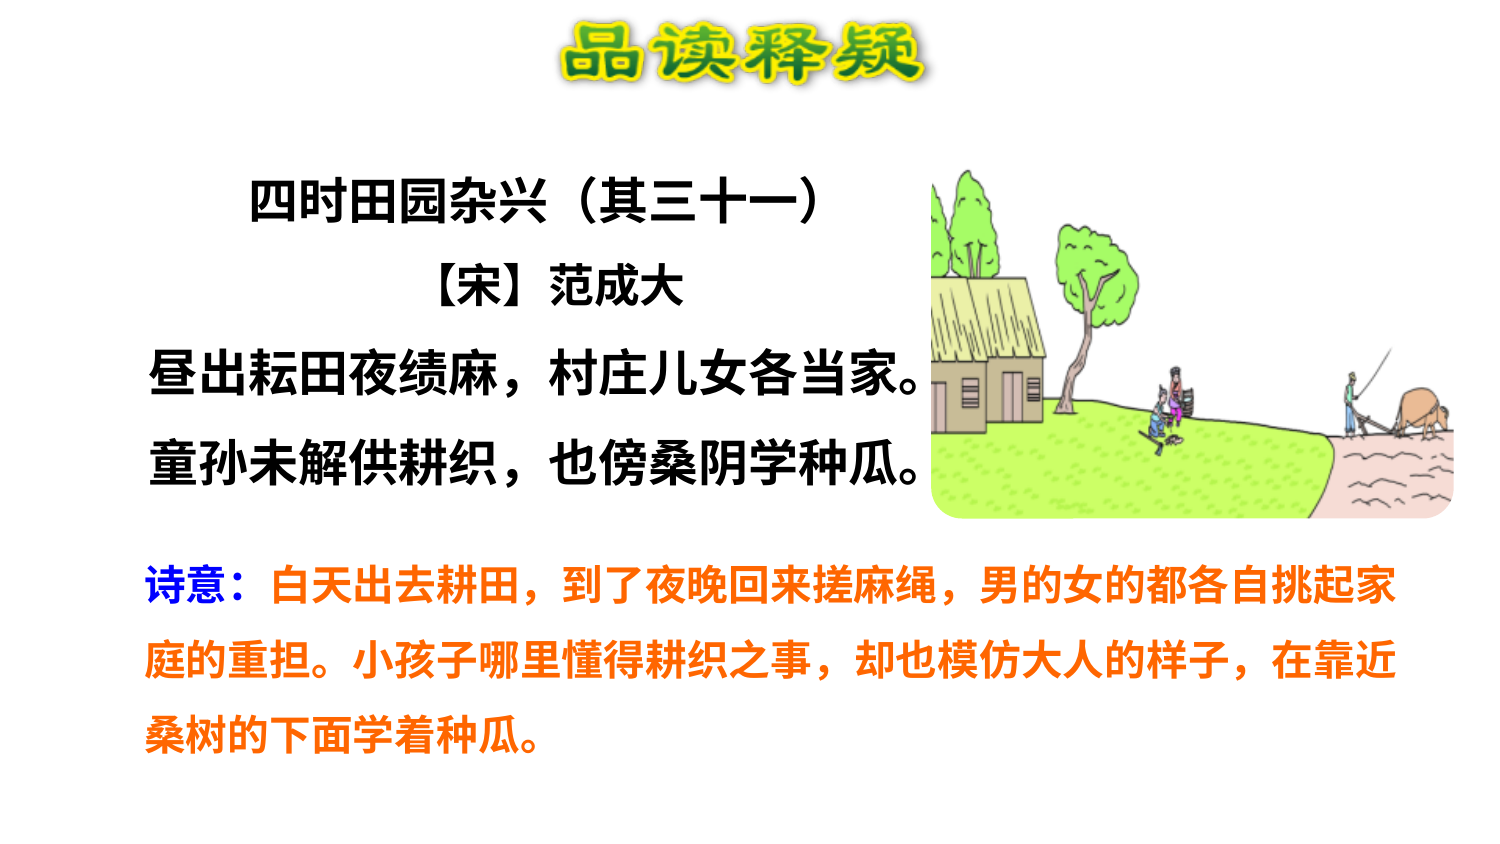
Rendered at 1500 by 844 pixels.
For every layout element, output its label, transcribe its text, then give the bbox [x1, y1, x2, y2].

picture [548, 11, 932, 96]
text_box 诗意：白天出去耕田，到了夜晚回来搓麻绳，男的女的都各自挑起家庭的重担。小孩子哪里懂得耕织之事，却也模仿大人的样子，在靠近桑树的下面学着种瓜。 [129, 526, 1416, 767]
picture [930, 161, 1454, 519]
text_box 四时田园杂兴（其三十一） 【宋】范成大 昼出耘田夜绩麻，村庄儿女各当家。 童孙未解供耕织，也傍桑阴学种瓜。 [97, 131, 1000, 500]
